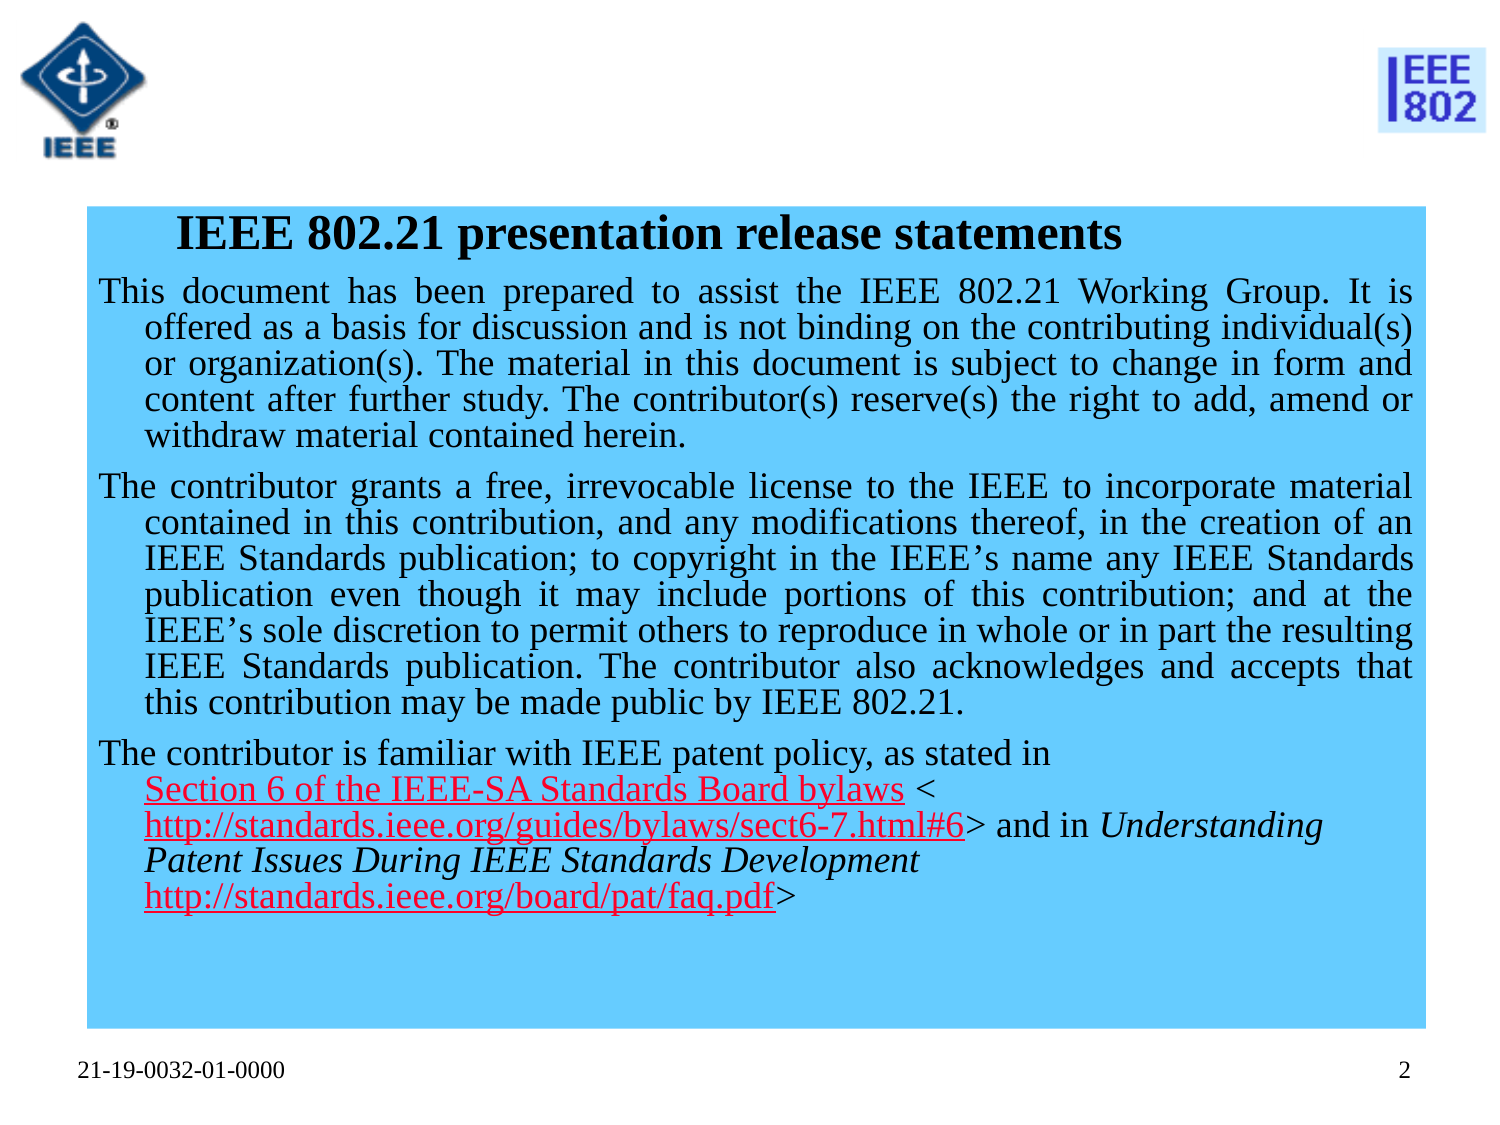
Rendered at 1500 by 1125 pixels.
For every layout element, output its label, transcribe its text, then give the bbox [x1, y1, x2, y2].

footer 21-19-0032-01-0000 [62, 1050, 443, 1093]
slide_number 1 [1275, 1050, 1427, 1113]
picture [15, 20, 152, 162]
picture [1362, 29, 1499, 158]
text_box IEEE 802.21 presentation release statements This document has been prepared to assist the IEEE 802.21 Working Group. It is offered as a basis for discussion and is not binding on the contributing individual(s) or organization(s). The material in this document is subject to change in form and content after further study. The contributor(s) reserve(s) the right to add, amend or withdraw material contained herein. The contributor grants a free, irrevocable license to the IEEE to incorporate material contained in this contribution, and any modifications thereof, in the creation of an IEEE Standards publication; to copyright in the IEEE’s name any IEEE Standards publication even though it may include portions of this contribution; and at the IEEE’s sole discretion to permit others to reproduce in whole or in part the resulting IEEE Standards publication. The contributor also acknowledges and accepts that this contribution may be made public by IEEE 802.21. The contributor is familiar with IEEE patent policy, as stated in Section 6 of the IEEE-SA Standards Board bylaws <http://standards.ieee.org/guides/bylaws/sect6-7.html#6> and in Understanding Patent Issues During IEEE Standards Development http://standards.ieee.org/board/pat/faq.pdf> [87, 206, 1426, 1029]
